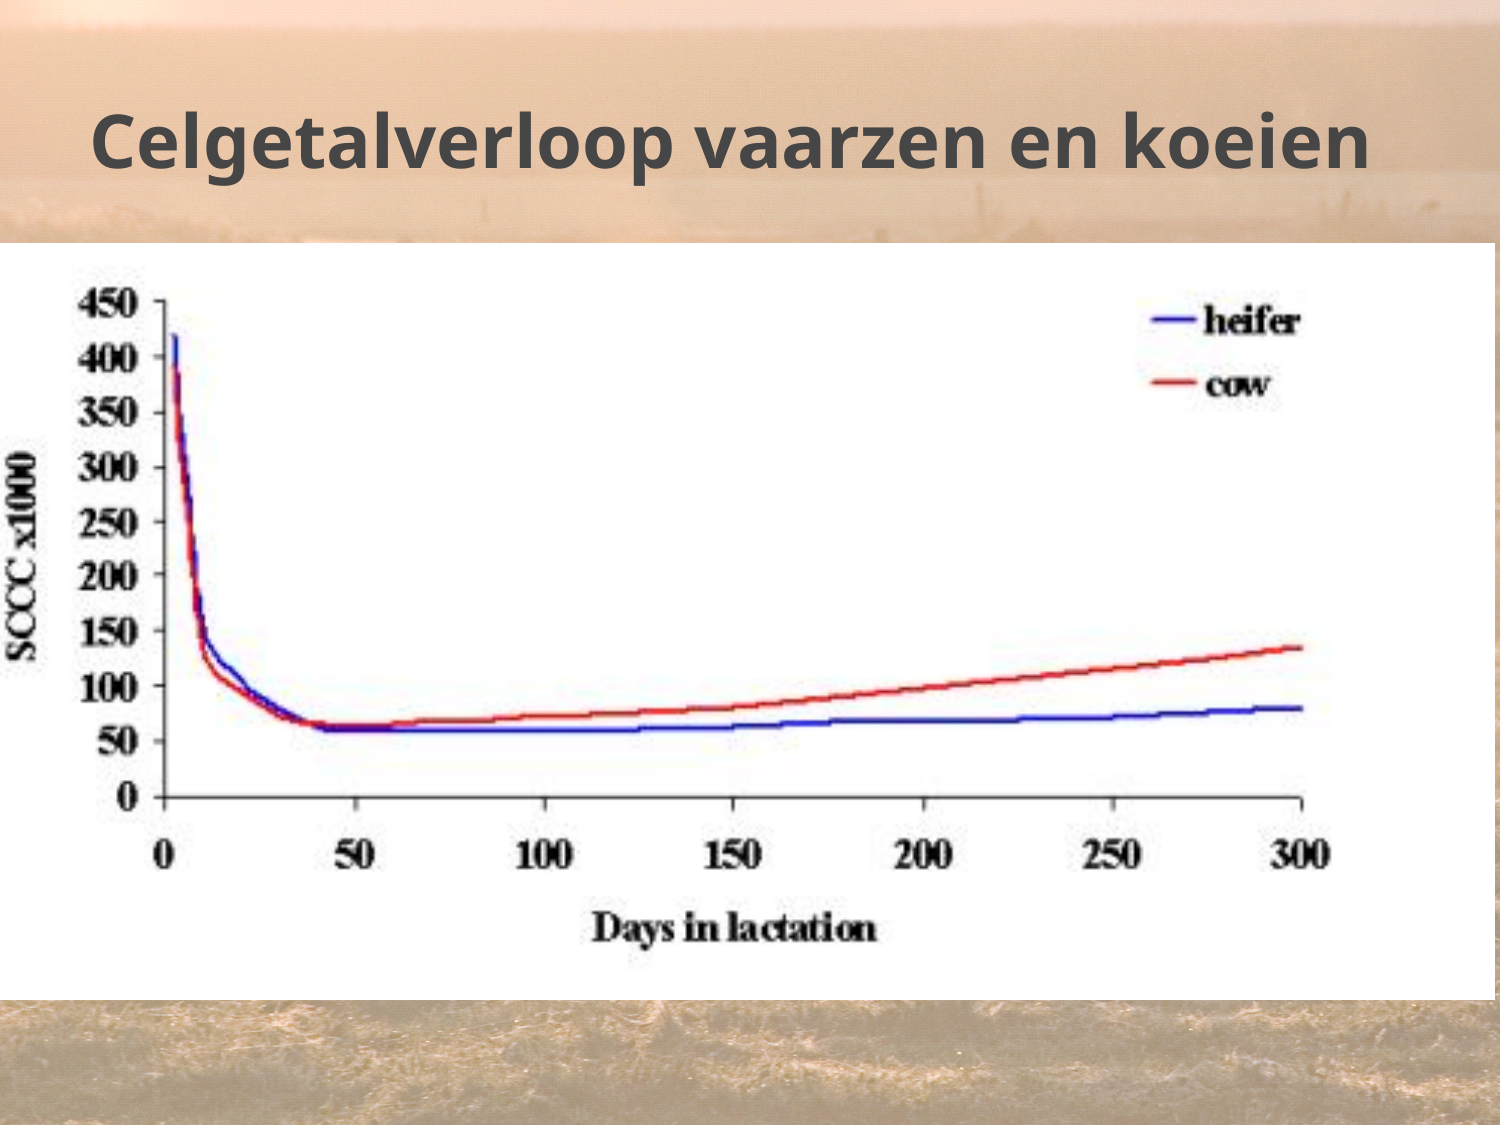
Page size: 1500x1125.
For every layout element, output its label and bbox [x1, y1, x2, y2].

list [0, 243, 1495, 1000]
picture [0, 0, 1500, 1125]
